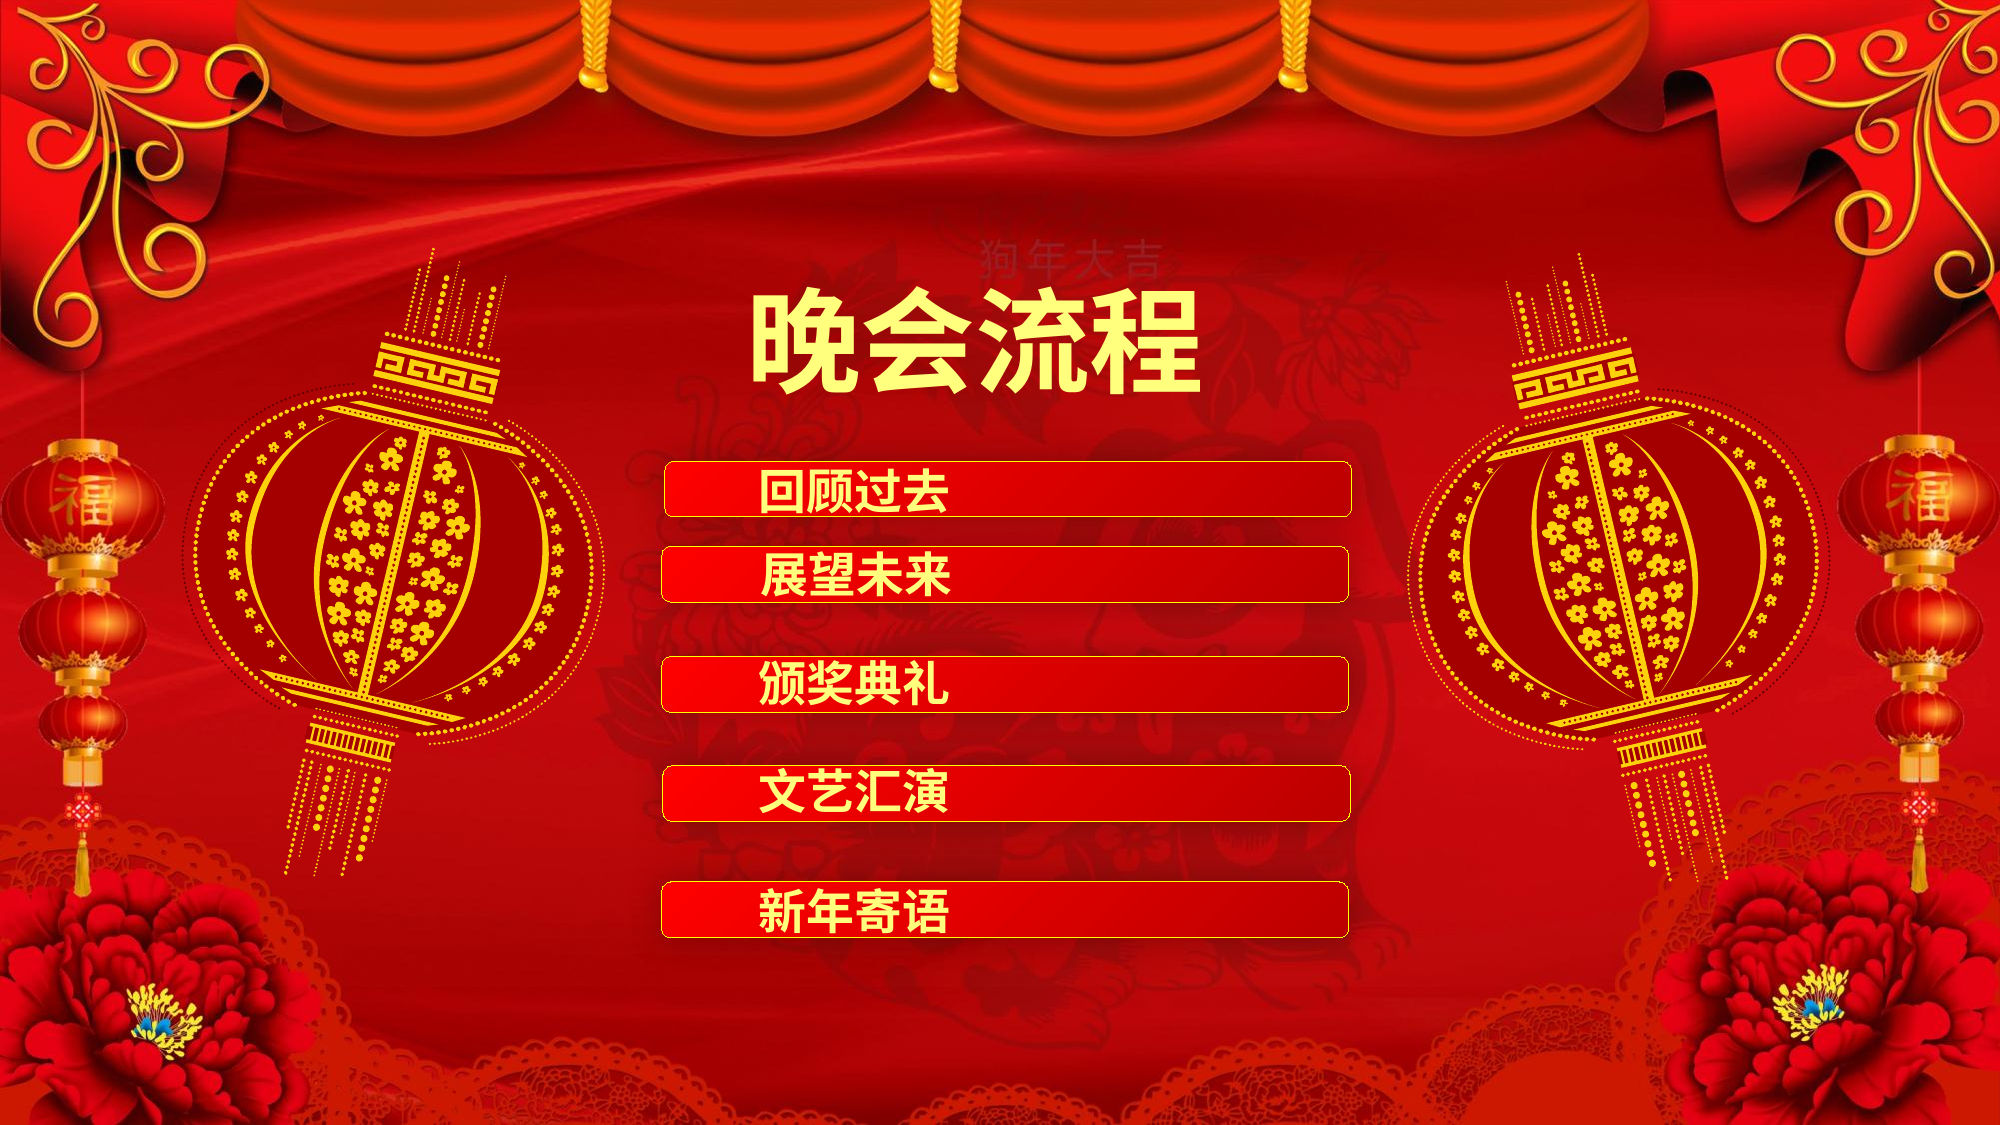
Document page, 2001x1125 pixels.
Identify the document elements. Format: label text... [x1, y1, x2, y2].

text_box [179, 246, 605, 891]
text_box 晚会流程 [731, 262, 1319, 415]
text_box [664, 454, 1352, 527]
picture [0, 0, 2000, 1125]
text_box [1407, 251, 1833, 897]
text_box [661, 537, 1349, 611]
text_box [661, 646, 1349, 720]
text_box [661, 873, 1349, 948]
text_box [662, 754, 1351, 828]
